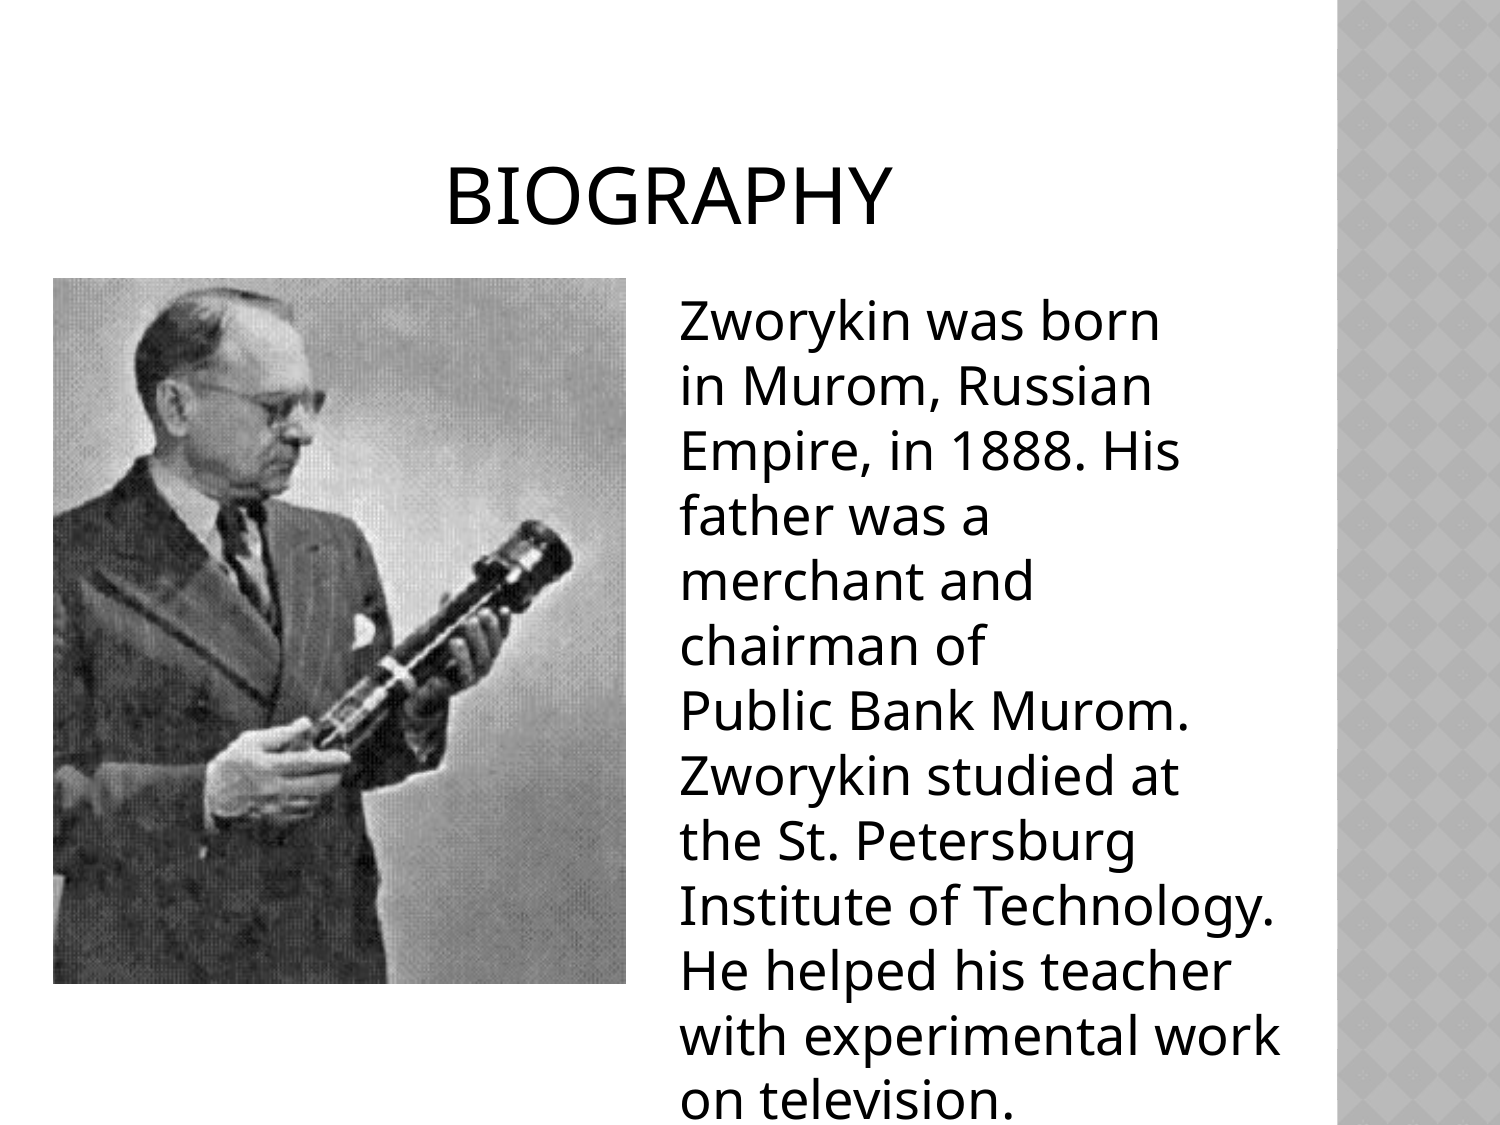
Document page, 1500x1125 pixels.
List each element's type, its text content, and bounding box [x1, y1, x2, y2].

title Biography [75, 52, 1263, 240]
list Zworykin was born in Murom, Russian Empire, in 1888. His father was a merchant and chairman of Public Bank Murom. Zworykin studied at the St. Petersburg Institute of Technology. He helped his teacher with experimental work on television. [620, 278, 1369, 1074]
picture [52, 278, 627, 984]
